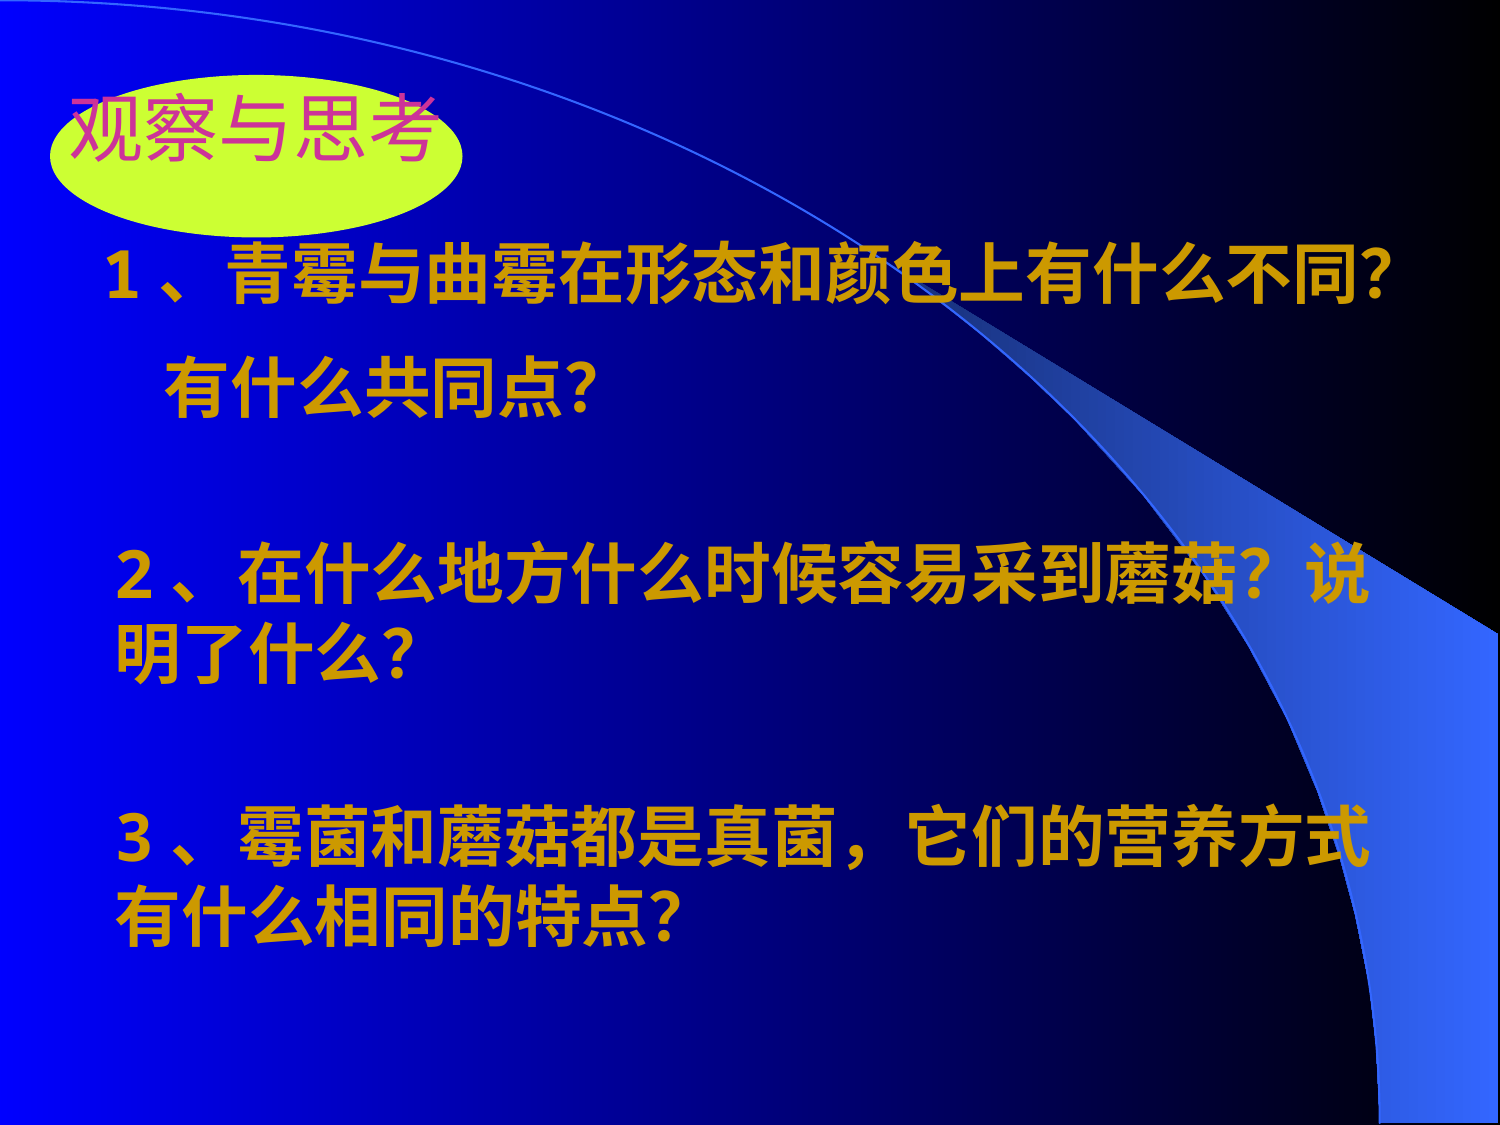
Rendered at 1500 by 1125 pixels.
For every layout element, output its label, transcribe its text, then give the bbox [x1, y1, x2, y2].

text_box 2、在什么地方什么时候容易采到蘑菇？说明了什么？ [99, 524, 1400, 700]
text_box 1、青霉与曲霉在形态和颜色上有什么不同？ 有什么共同点？ [87, 224, 1500, 433]
text_box 观察与思考 [50, 74, 463, 224]
text_box 3、霉菌和蘑菇都是真菌，它们的营养方式有什么相同的特点？ [99, 787, 1413, 963]
